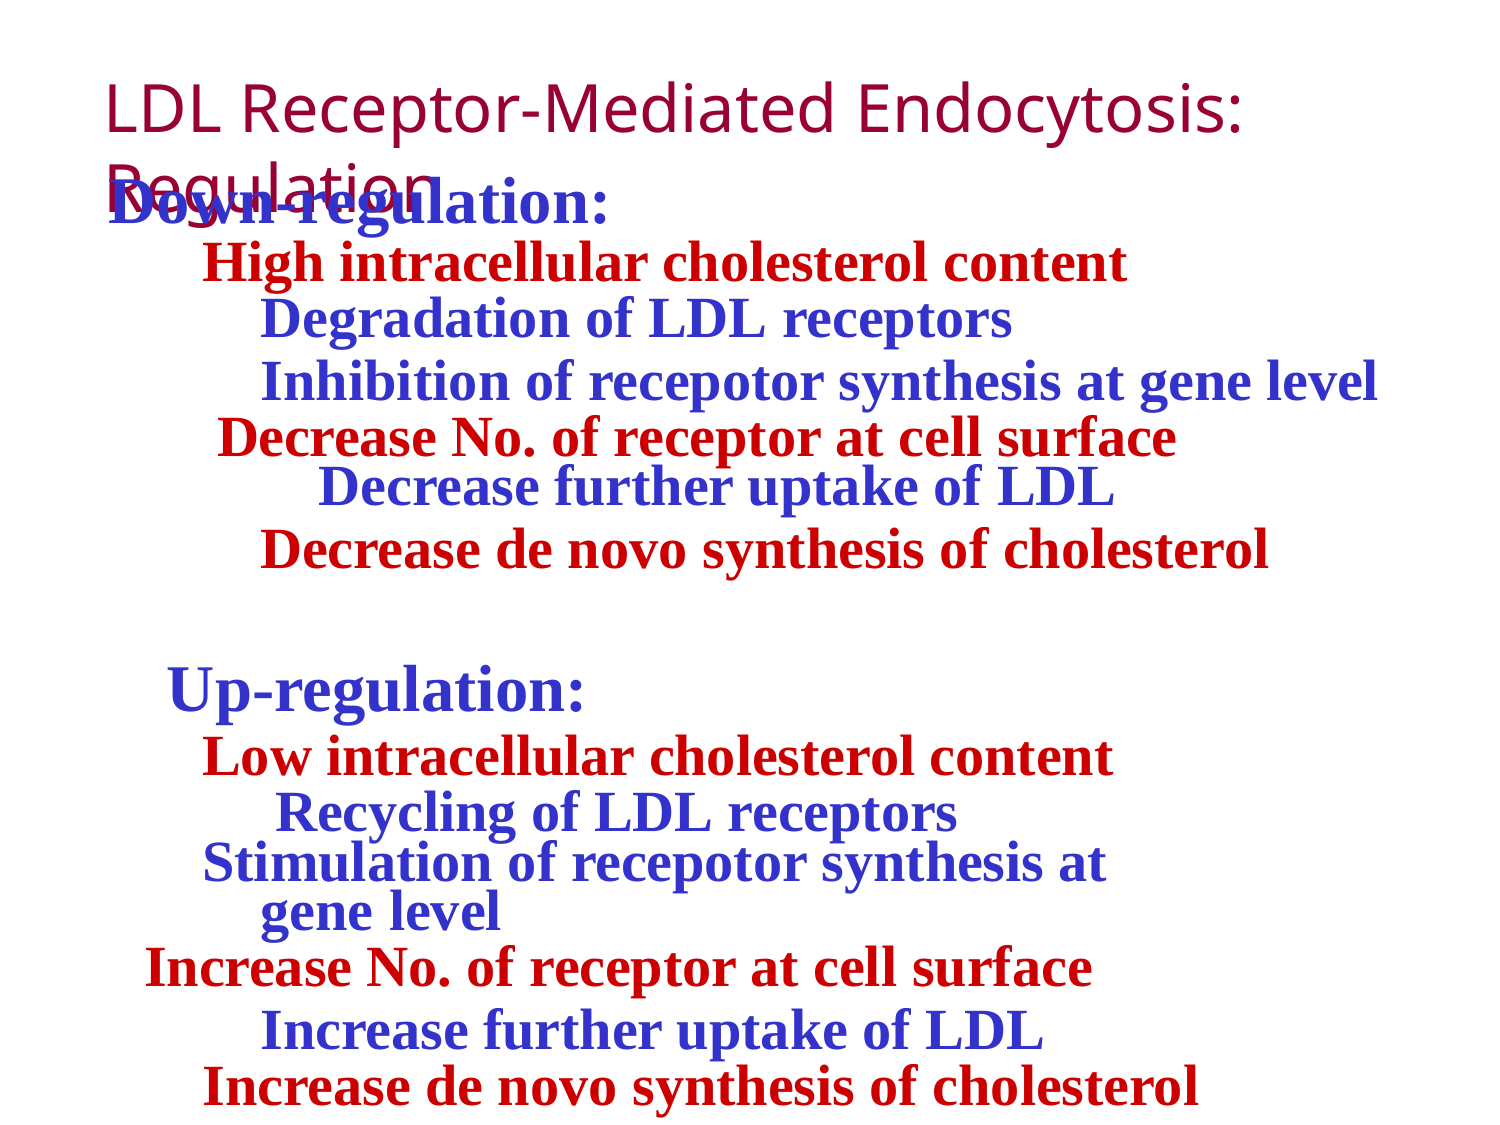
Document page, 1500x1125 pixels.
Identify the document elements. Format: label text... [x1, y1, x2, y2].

title LDL Receptor-Mediated Endocytosis: Regulation [101, 65, 1399, 254]
text_box Down-regulation: High intracellular cholesterol content Degradation of LDL receptors Inhibition of recepotor synthesis at gene level Decrease No. of receptor at cell surface Decrease further uptake of LDL Decrease de novo synthesis of cholesterol Up-regulation: Low intracellular cholesterol content Recycling of LDL receptors Stimulation of recepotor synthesis at gene level Increase No. of receptor at cell surface Increase further uptake of LDL Increase de novo synthesis of cholesterol [106, 164, 1429, 1117]
